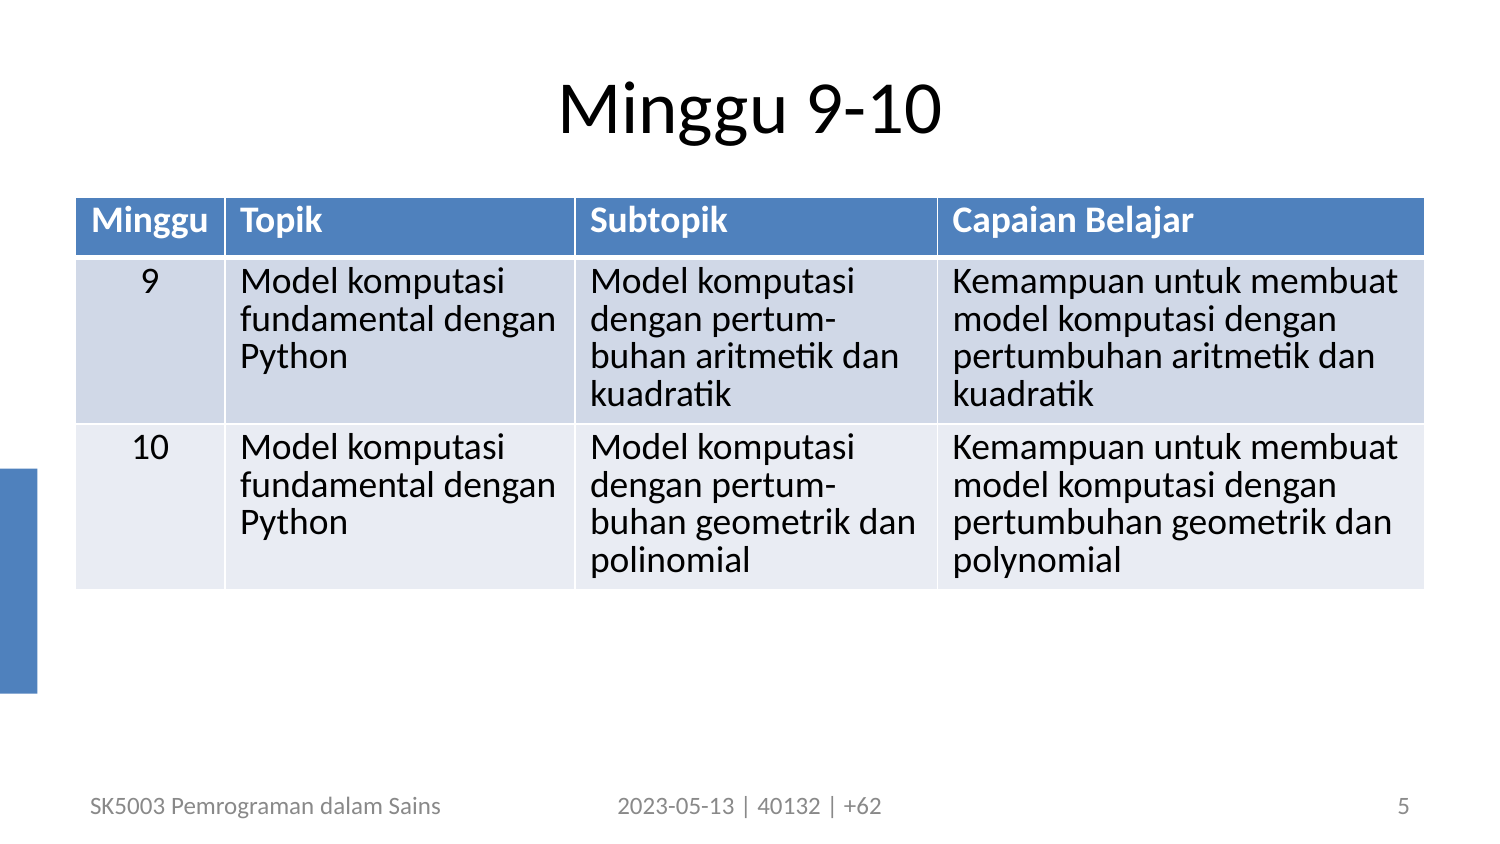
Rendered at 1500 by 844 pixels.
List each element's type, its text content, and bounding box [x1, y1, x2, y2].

table_header Topik [226, 198, 574, 255]
table_cell Model komputasi dengan pertum-buhan aritmetik dan kuadratik [576, 260, 937, 423]
table_header Minggu [76, 198, 224, 255]
slide_number SK5003 Pemrograman dalam Sains [75, 782, 463, 827]
title Minggu 9-10 [74, 33, 1426, 175]
table_cell 10 [76, 425, 224, 589]
table_cell Kemampuan untuk membuat model komputasi dengan pertumbuhan aritmetik dan kuadratik [938, 260, 1424, 423]
table_header Capaian Belajar [938, 198, 1424, 255]
table_cell 9 [76, 260, 224, 423]
table_header Subtopik [576, 198, 937, 255]
table_cell Model komputasi fundamental dengan Python [226, 260, 574, 423]
table_cell Model komputasi fundamental dengan Python [226, 425, 574, 589]
slide_number 5 [1074, 782, 1425, 827]
table_cell Model komputasi dengan pertum-buhan geometrik dan polinomial [576, 425, 937, 589]
table_cell Kemampuan untuk membuat model komputasi dengan pertumbuhan geometrik dan polynomial [938, 425, 1424, 589]
footer 2023-05-13 | 40132 | +62 [512, 782, 988, 827]
